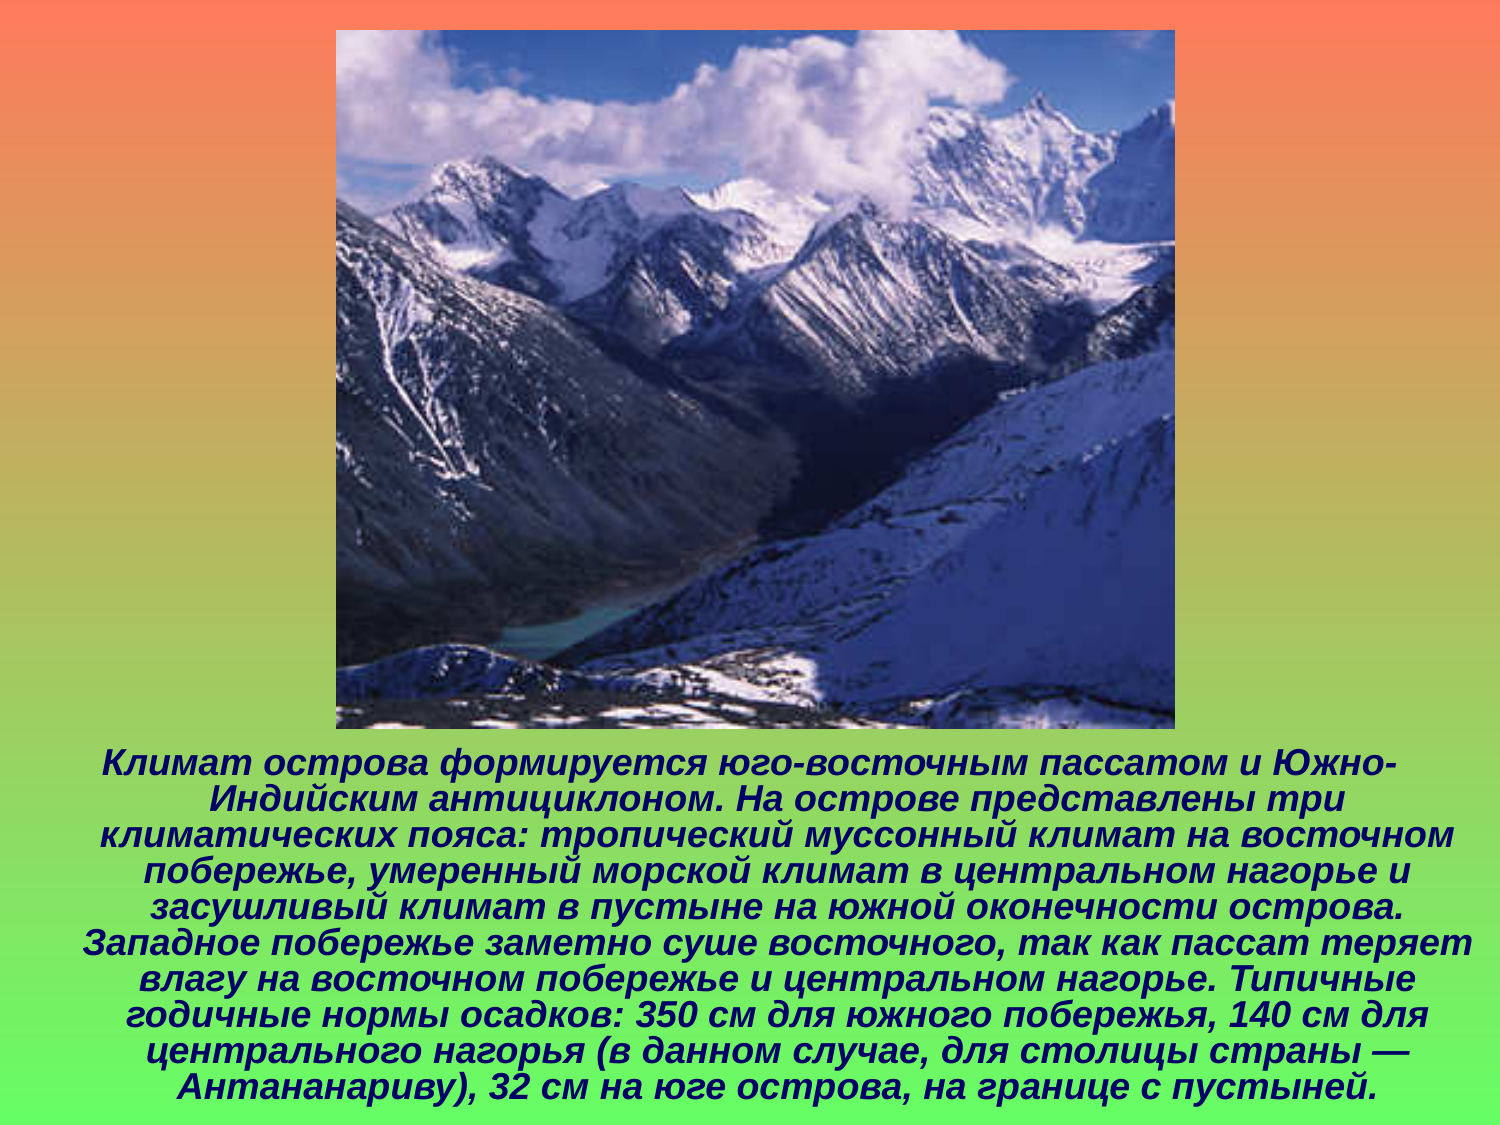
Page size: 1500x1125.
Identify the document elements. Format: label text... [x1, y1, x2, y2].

list Климат острова формируется юго-восточным пассатом и Южно-Индийским антициклоном. На острове представлены три климатических пояса: тропический муссонный климат на восточном побережье, умеренный морской климат в центральном нагорье и засушливый климат в пустыне на южной оконечности острова. Западное побережье заметно суше восточного, так как пассат теряет влагу на восточном побережье и центральном нагорье. Типичные годичные нормы осадков: 350 см для южного побережья, 140 см для центрального нагорья (в данном случае, для столицы страны — Антананариву), 32 см на юге острова, на границе с пустыней. [0, 739, 1500, 1125]
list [336, 30, 1176, 729]
